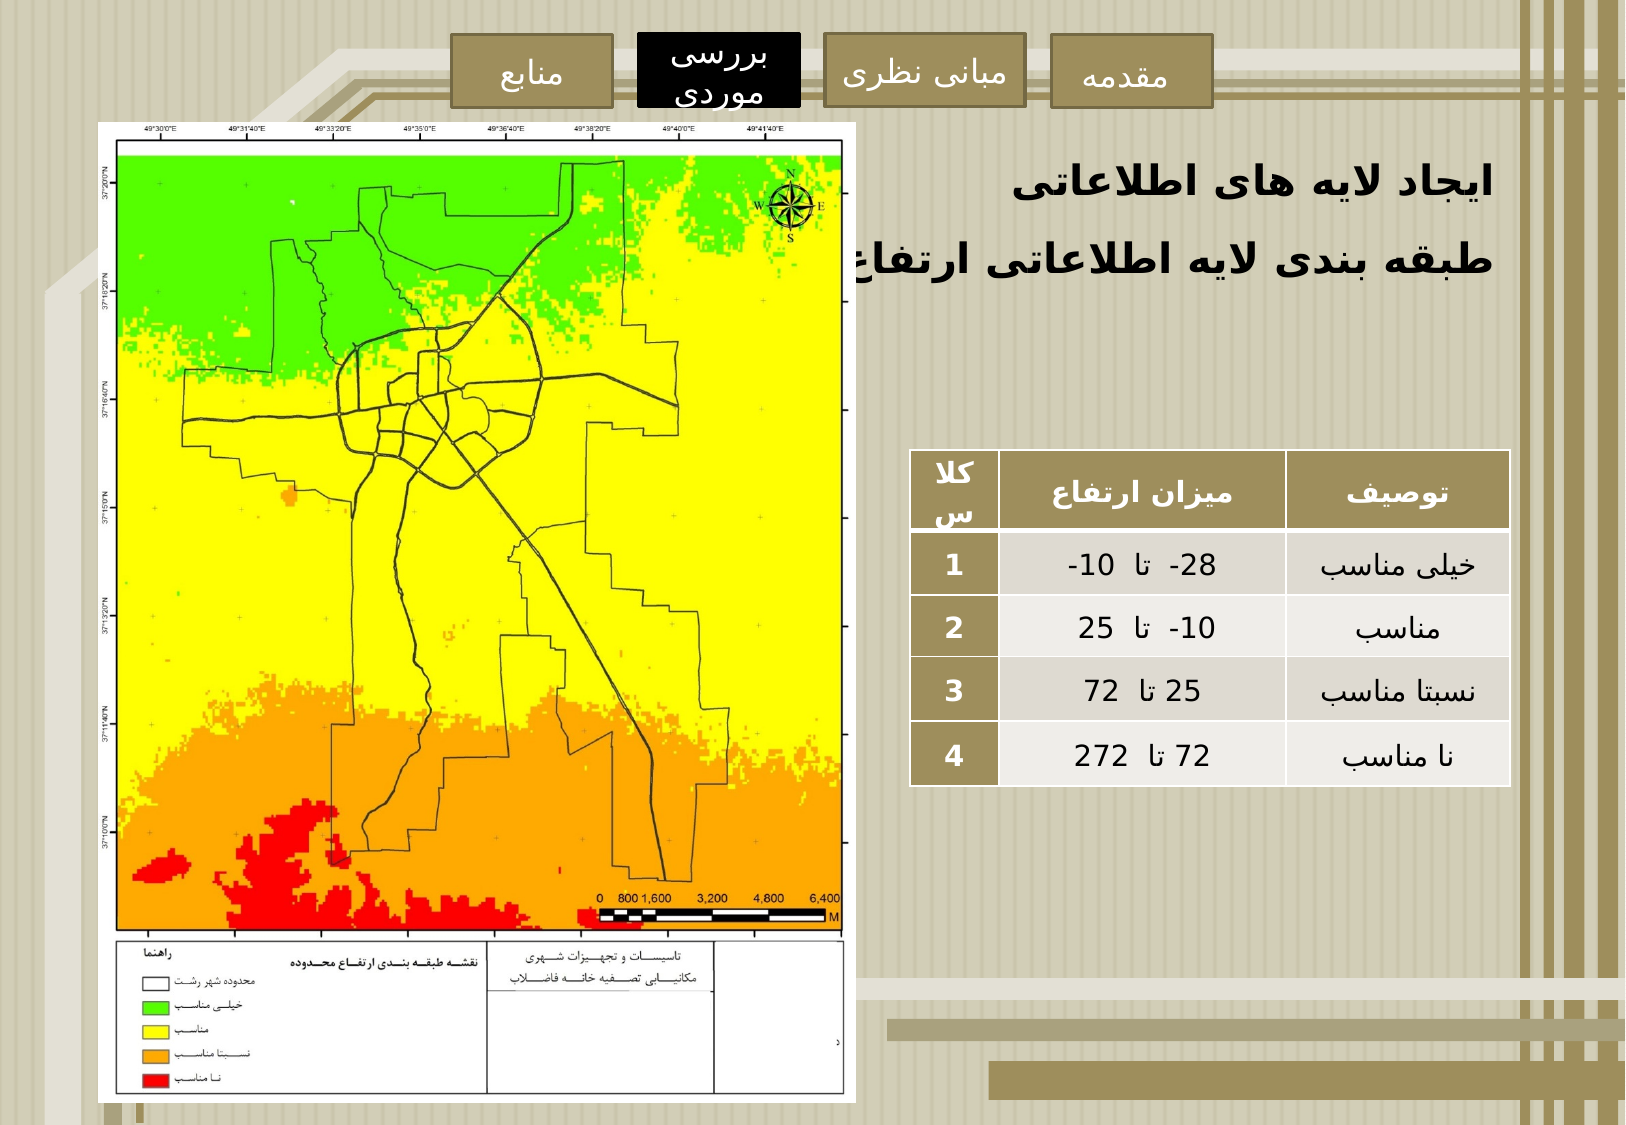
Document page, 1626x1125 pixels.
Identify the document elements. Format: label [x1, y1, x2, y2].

text_box [8, 0, 1625, 1125]
picture [98, 122, 857, 1103]
